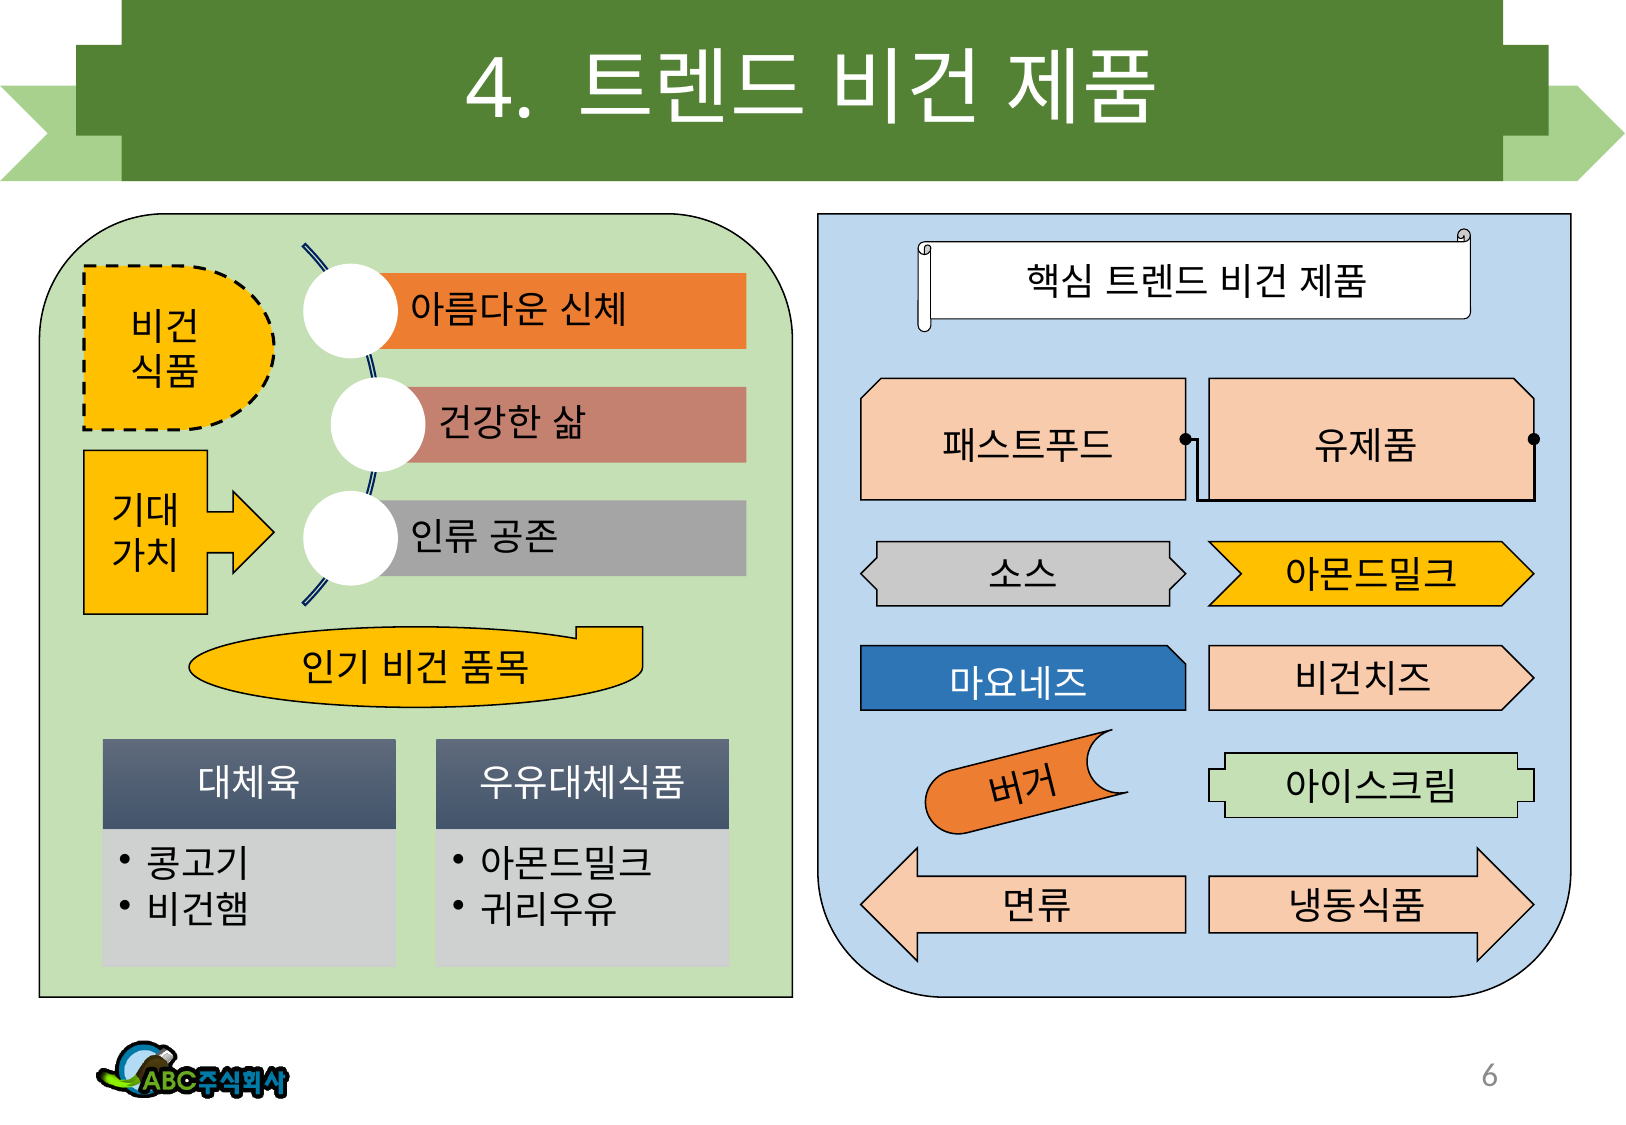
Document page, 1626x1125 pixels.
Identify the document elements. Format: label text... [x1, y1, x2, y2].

text_box 소스 [859, 540, 1188, 607]
text_box 핵심 트렌드 비건 제품 [1200, 227, 1472, 320]
text_box 비건 식품 [82, 264, 276, 431]
text_box 아몬드밀크 [1206, 540, 1536, 607]
text_box 버거 [924, 728, 1129, 835]
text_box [102, 739, 729, 968]
text_box 인기 비건 품목 [286, 636, 545, 697]
text_box [38, 212, 794, 999]
text_box 면류 [859, 845, 1187, 964]
text_box 패스트푸드 [859, 377, 1187, 501]
text_box 비건치즈 [1208, 644, 1536, 712]
picture [87, 1034, 295, 1103]
text_box 유제품 [1208, 377, 1535, 499]
text_box [187, 625, 644, 709]
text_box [297, 235, 751, 614]
text_box 핵심 트렌드 비건 제품 [916, 240, 1197, 333]
text_box [816, 212, 1572, 999]
text_box 냉동식품 [1208, 845, 1536, 964]
text_box 마요네즈 [859, 644, 1187, 712]
text_box 기대 가치 [82, 449, 276, 616]
title 4. 트렌드 비건 제품 [0, 0, 1625, 182]
slide_number 6 [1147, 1042, 1514, 1103]
text_box 아이스크림 [1208, 752, 1535, 819]
